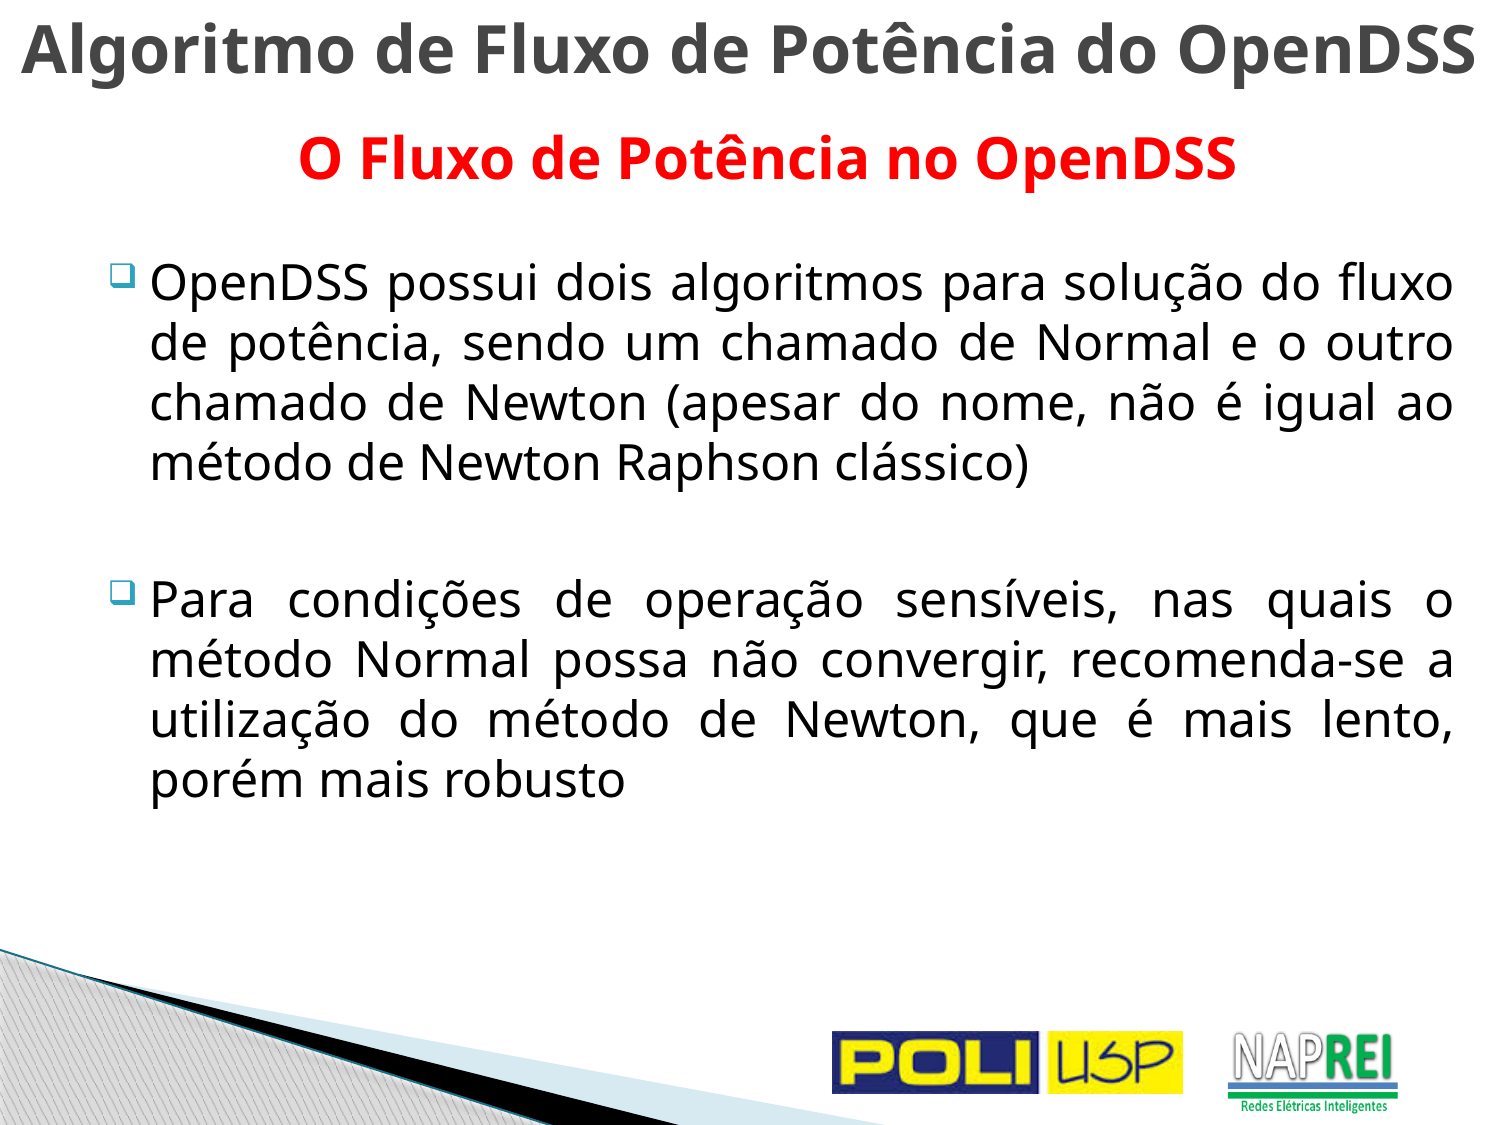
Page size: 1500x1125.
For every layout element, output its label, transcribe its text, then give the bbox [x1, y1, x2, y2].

picture [1222, 1031, 1399, 1114]
picture [832, 1031, 1183, 1094]
text_box O Fluxo de Potência no OpenDSS [17, 114, 1500, 199]
list OpenDSS possui dois algoritmos para solução do fluxo de potência, sendo um chamado de Normal e o outro chamado de Newton (apesar do nome, não é igual ao método de Newton Raphson clássico) Para condições de operação sensíveis, nas quais o método Normal possa não convergir, recomenda-se a utilização do método de Newton, que é mais lento, porém mais robusto [75, 243, 1471, 965]
text_box Algoritmo de Fluxo de Potência do OpenDSS [0, 0, 1500, 114]
